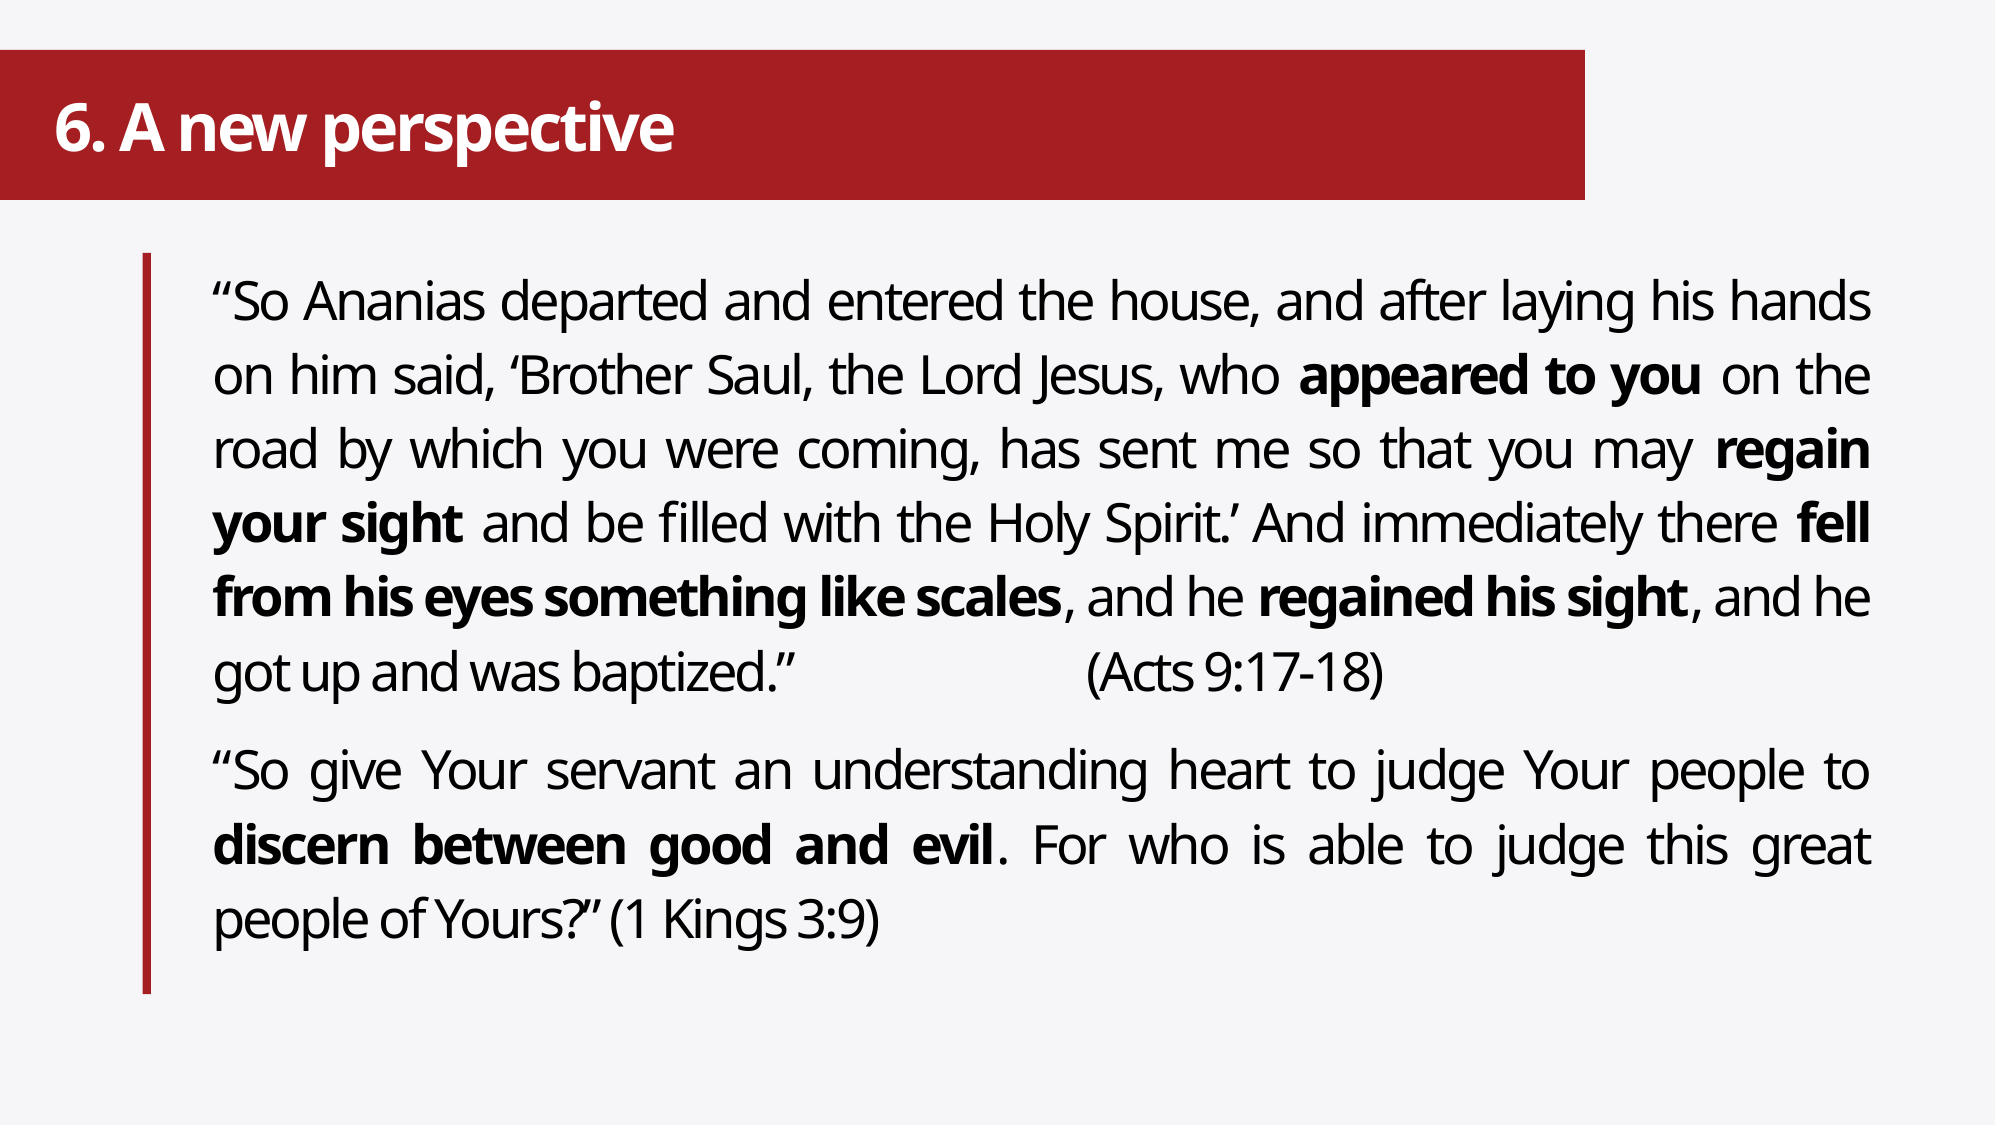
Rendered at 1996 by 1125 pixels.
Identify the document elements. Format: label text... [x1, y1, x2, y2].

title 6. A new perspective [39, 62, 1836, 188]
subtitle “So Ananias departed and entered the house, and after laying his hands on him said, ‘Brother Saul, the Lord Jesus, who appeared to you on the road by which you were coming, has sent me so that you may regain your sight and be filled with the Holy Spirit.’ And immediately there fell from his eyes something like scales, and he regained his sight, and he got up and was baptized.” (Acts 9:17-18) “So give Your servant an understanding heart to judge Your people to discern between good and evil. For who is able to judge this great people of Yours?” (1 Kings 3:9) [197, 249, 1885, 1000]
